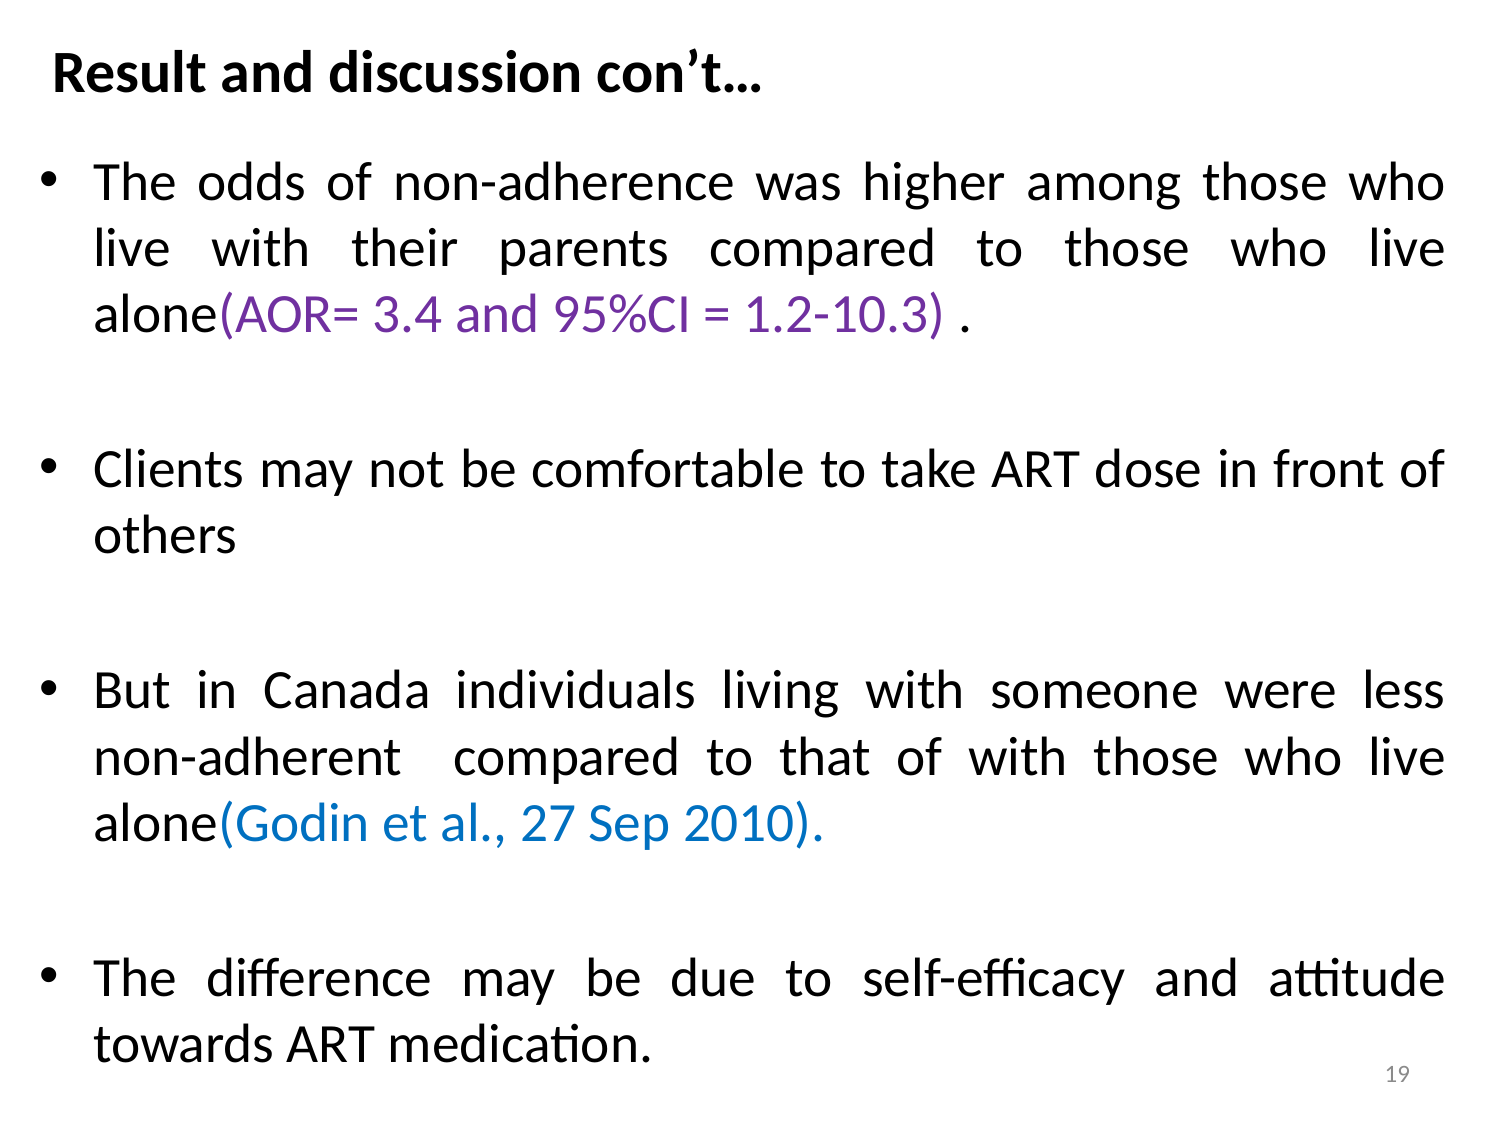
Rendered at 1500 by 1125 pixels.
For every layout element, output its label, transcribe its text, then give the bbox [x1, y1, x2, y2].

title Result and discussion con’t… [37, 24, 1438, 113]
slide_number 19 [1074, 1042, 1425, 1103]
list The odds of non-adherence was higher among those who live with their parents compared to those who live alone(AOR= 3.4 and 95%CI = 1.2-10.3) . Clients may not be comfortable to take ART dose in front of others But in Canada individuals living with someone were less non-adherent compared to that of with those who live alone(Godin et al., 27 Sep 2010). The difference may be due to self-efficacy and attitude towards ART medication. [24, 137, 1463, 1088]
